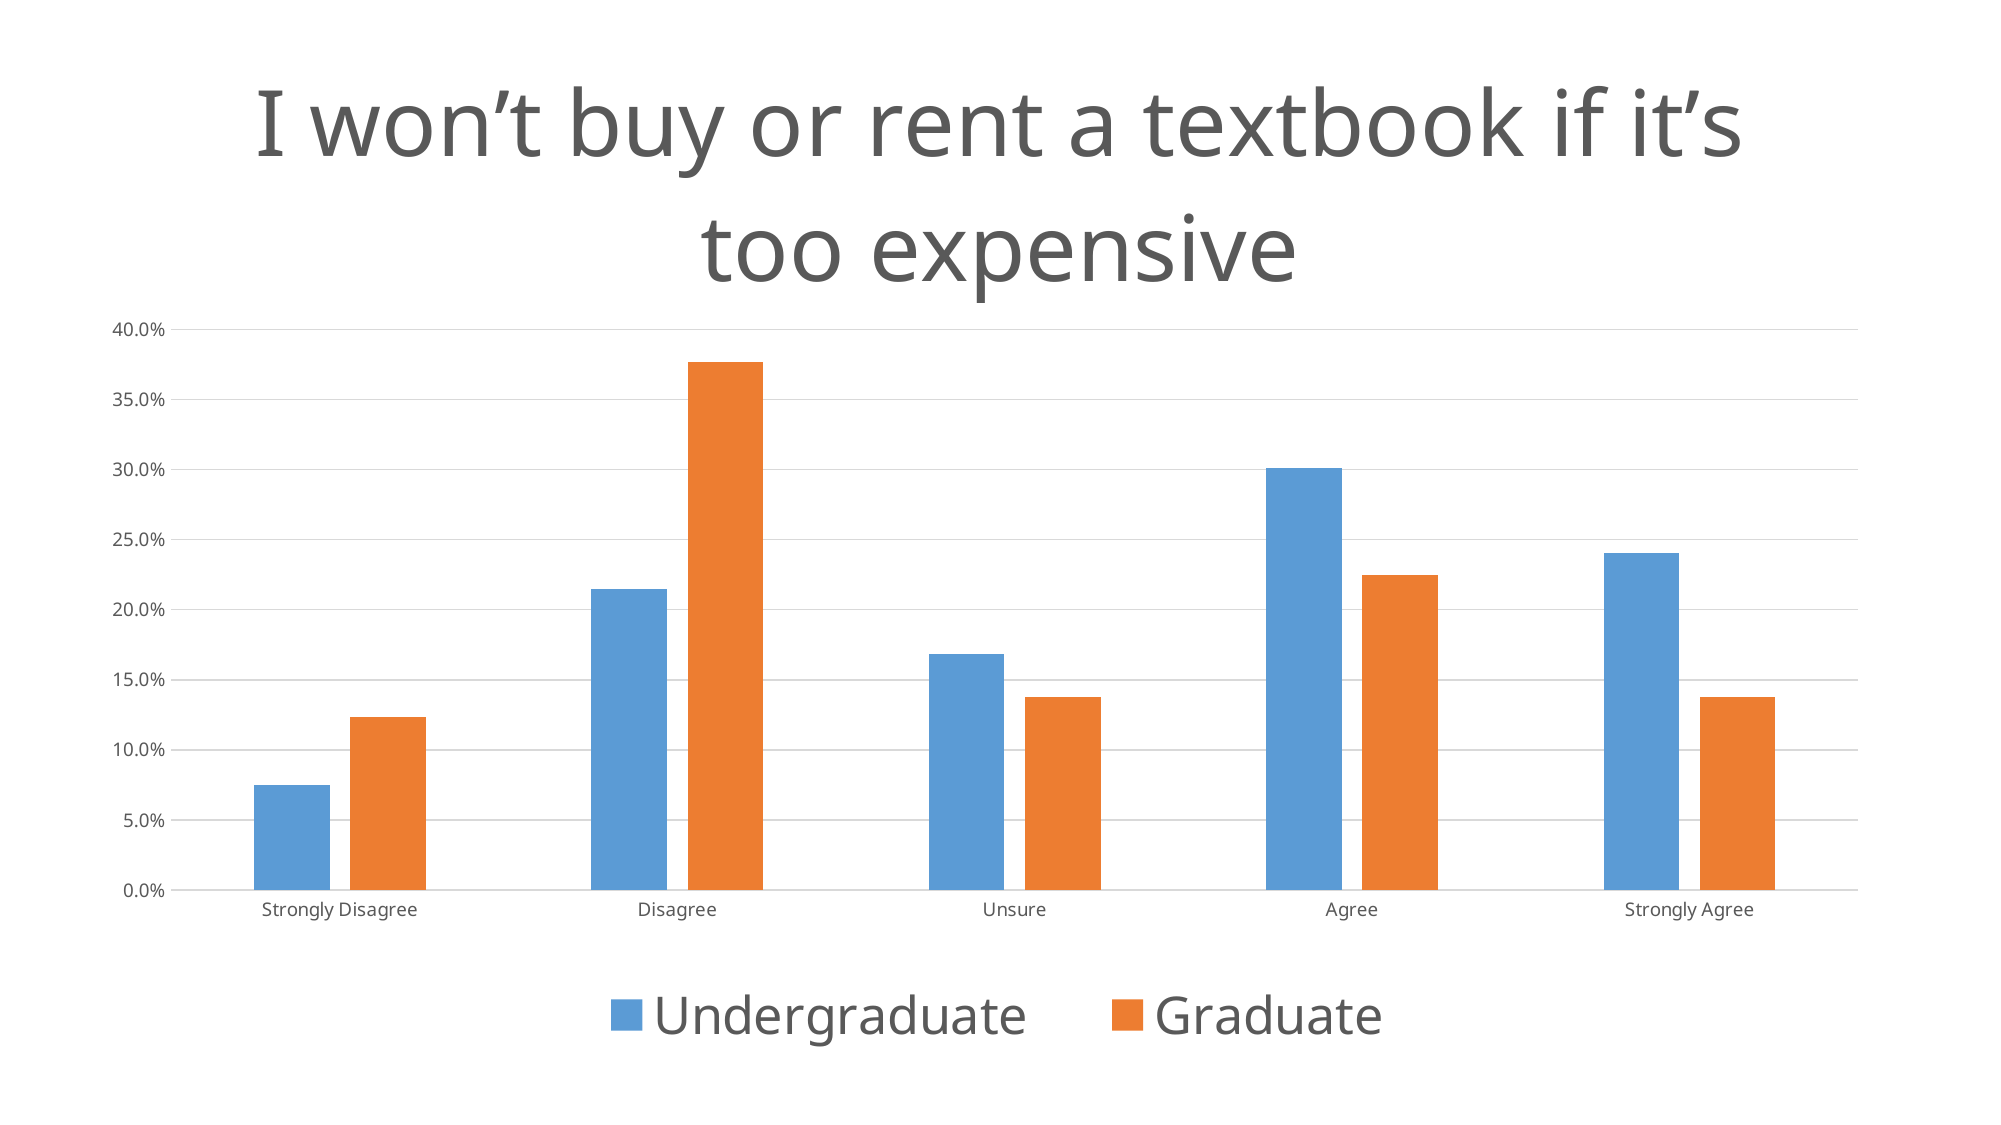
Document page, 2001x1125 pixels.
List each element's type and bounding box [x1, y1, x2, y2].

chart [0, 0, 2000, 1125]
